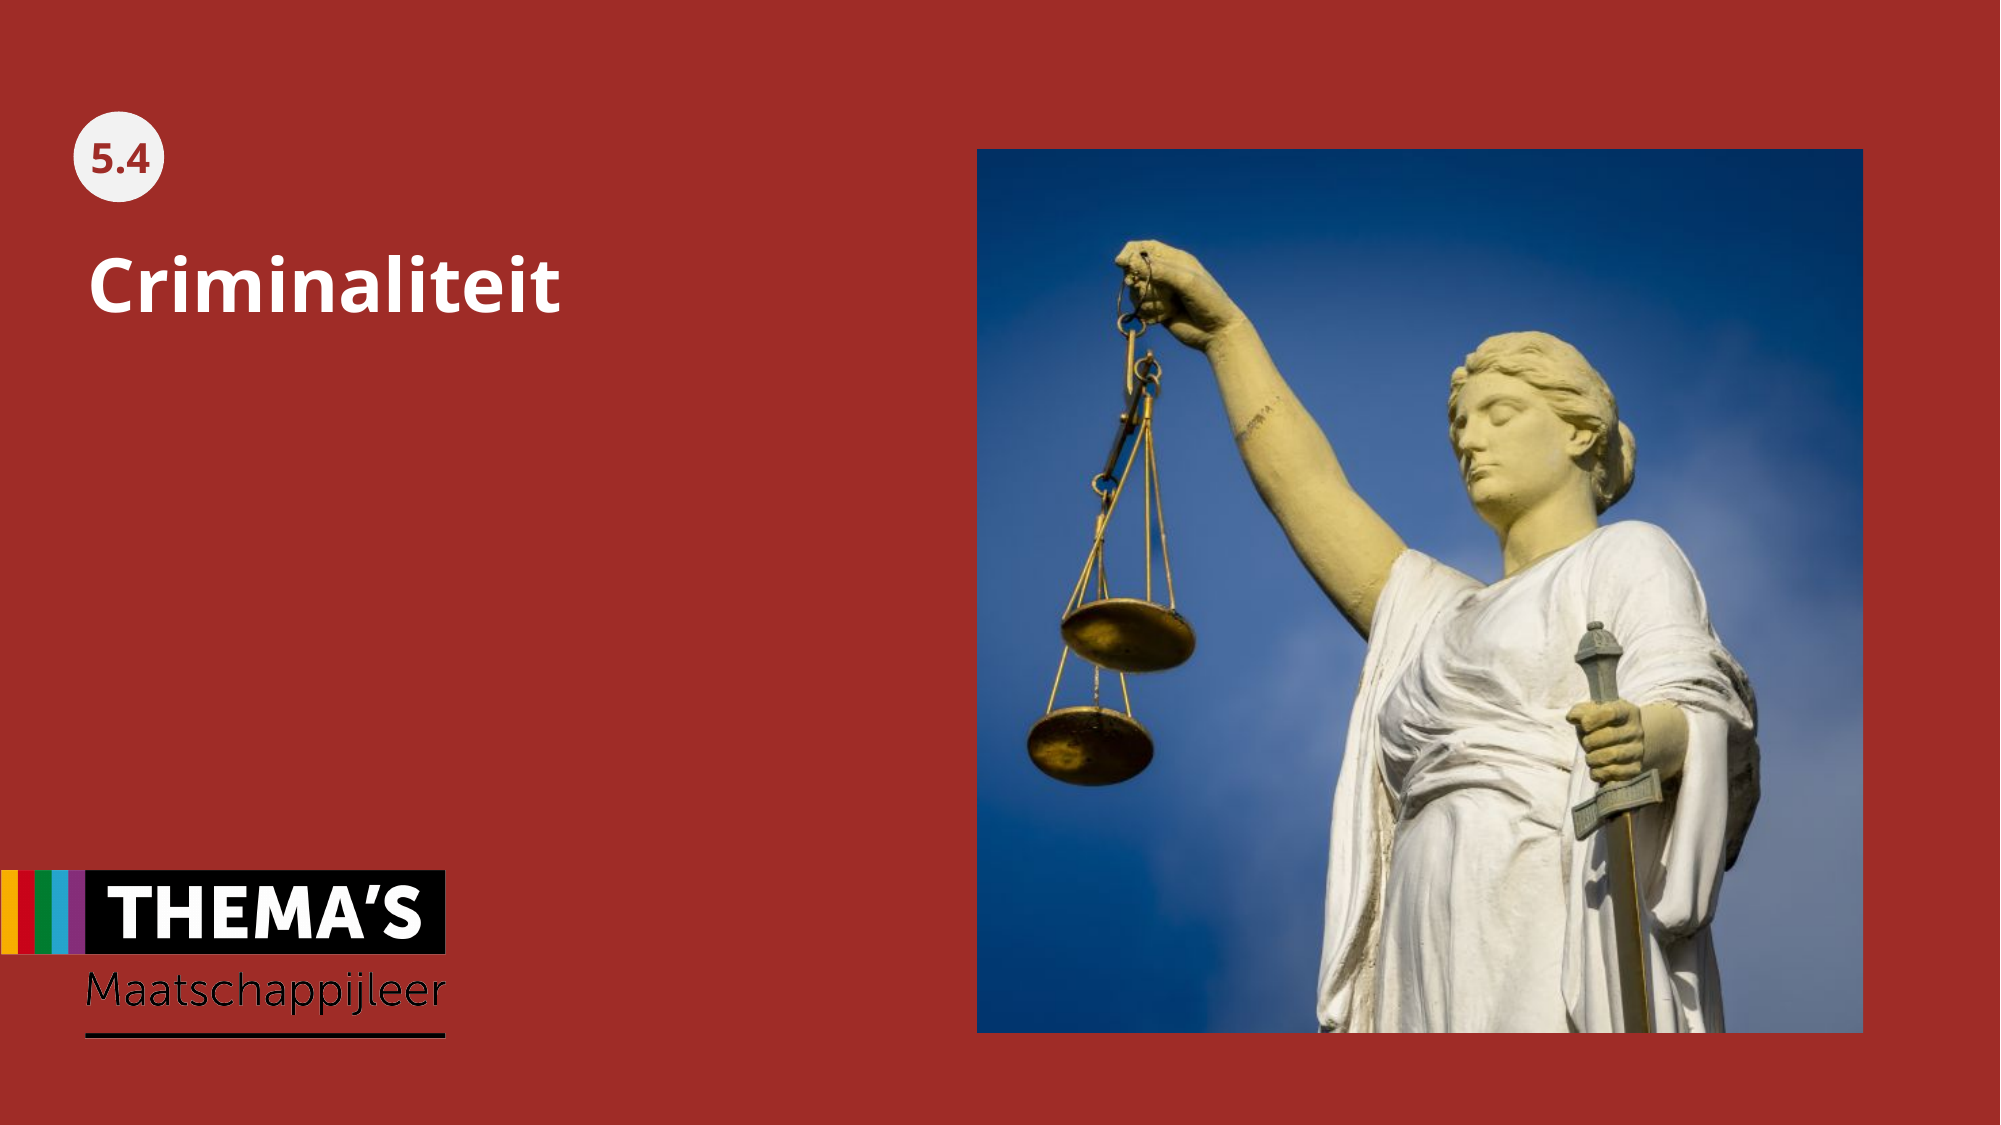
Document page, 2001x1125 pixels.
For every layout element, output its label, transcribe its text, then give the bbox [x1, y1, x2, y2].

list Criminaliteit [72, 240, 928, 769]
title 5.4 [71, 102, 170, 190]
picture [0, 786, 474, 1125]
picture [977, 149, 1864, 1036]
